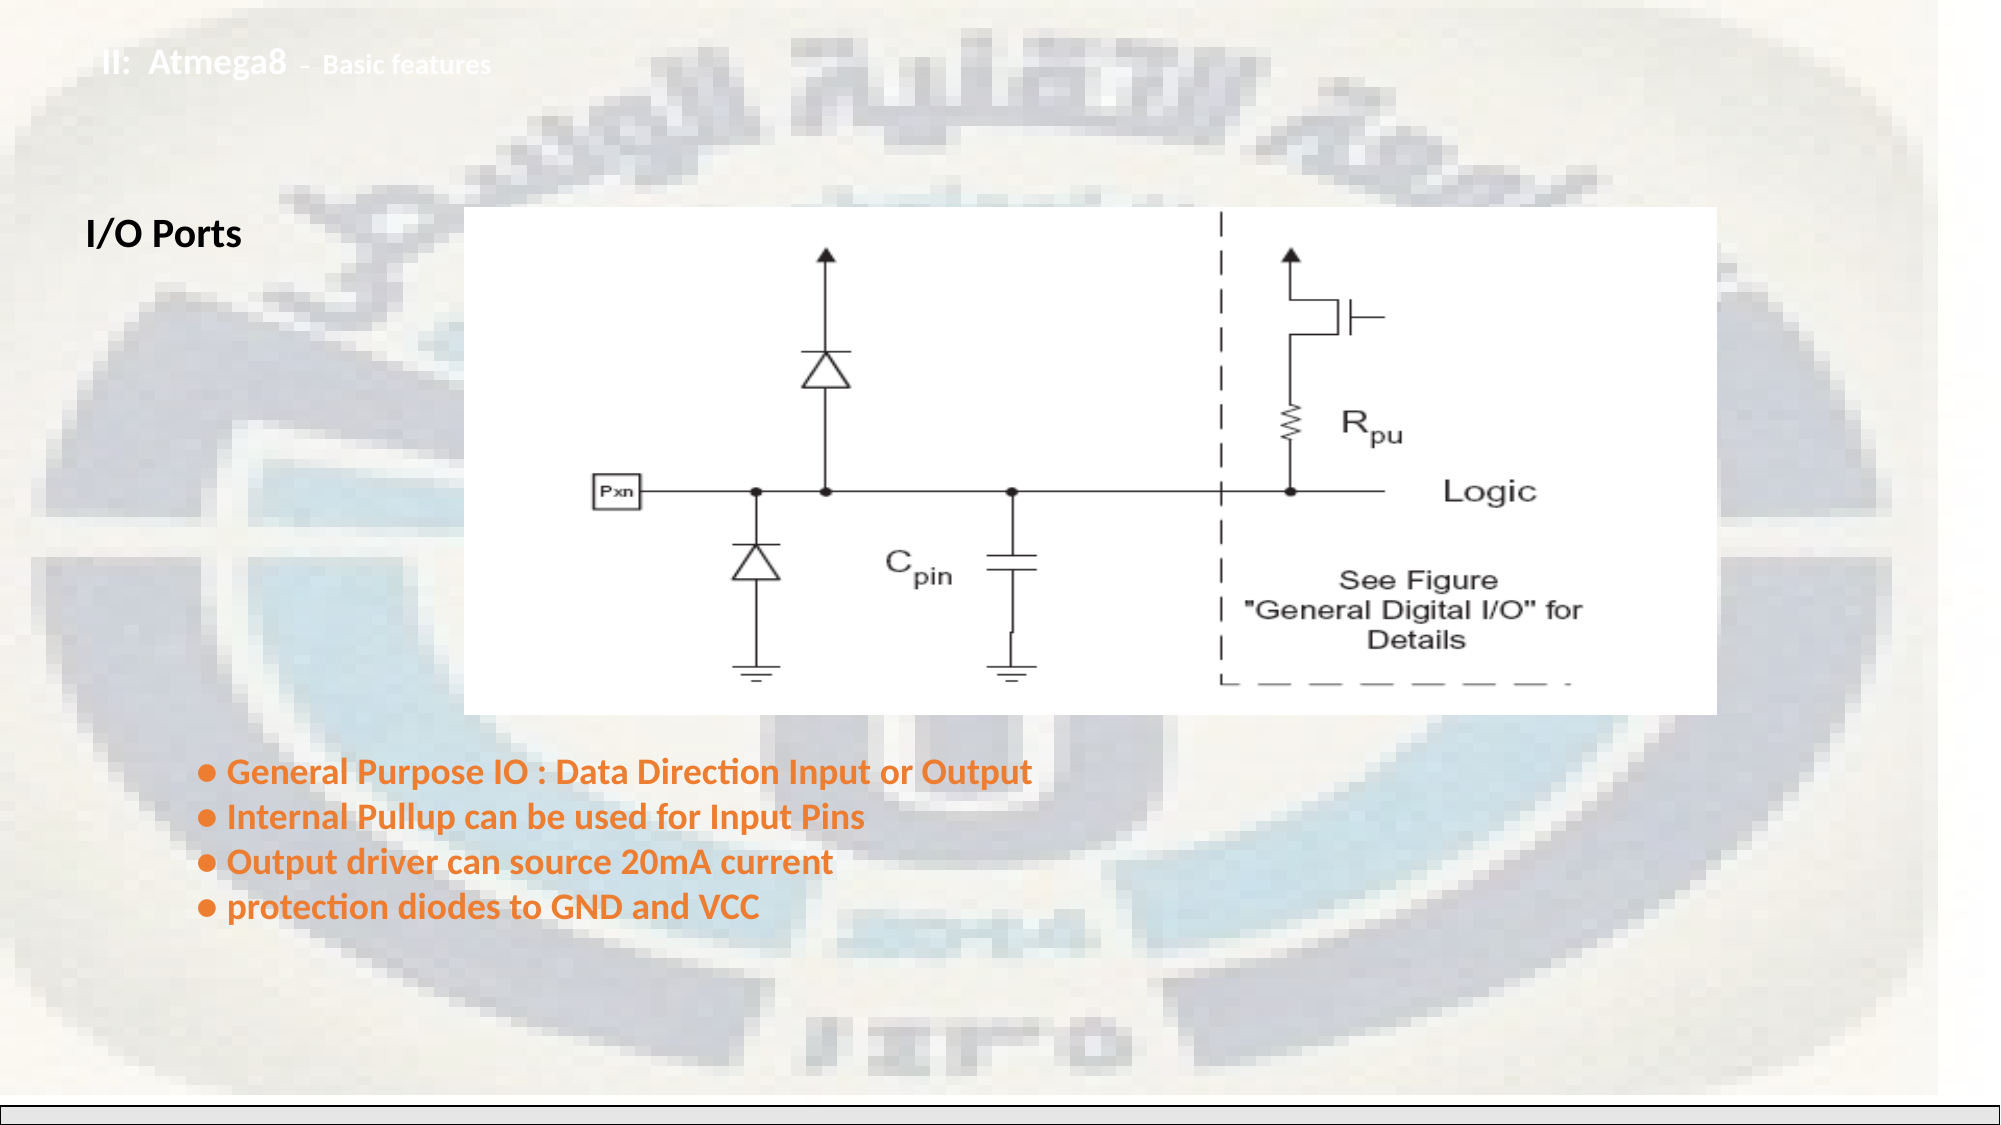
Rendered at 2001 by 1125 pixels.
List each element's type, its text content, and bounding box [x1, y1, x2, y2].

picture [464, 207, 1717, 715]
text_box I/O Ports [70, 148, 1930, 264]
text_box Label Operator Operand[s] ;Comment INIT: mov ax, bx ; Copy contents of bx into ax Label - INIT: Operator - mov Operands - ax and bx Comment - alphanumeric string between ; and \n Not case sensitive Unlike other assemblers, destination operand is first mov is the mnemonic that the assembler translates into an opcode [0, 0, 2000, 1105]
text_box II: Atmega8 – Basic features [86, 29, 1457, 90]
text_box [0, 1105, 2000, 1125]
text_box ● General Purpose IO : Data Direction Input or Output ● Internal Pullup can be used for Input Pins ● Output driver can source 20mA current ● protection diodes to GND and VCC [180, 739, 1867, 935]
